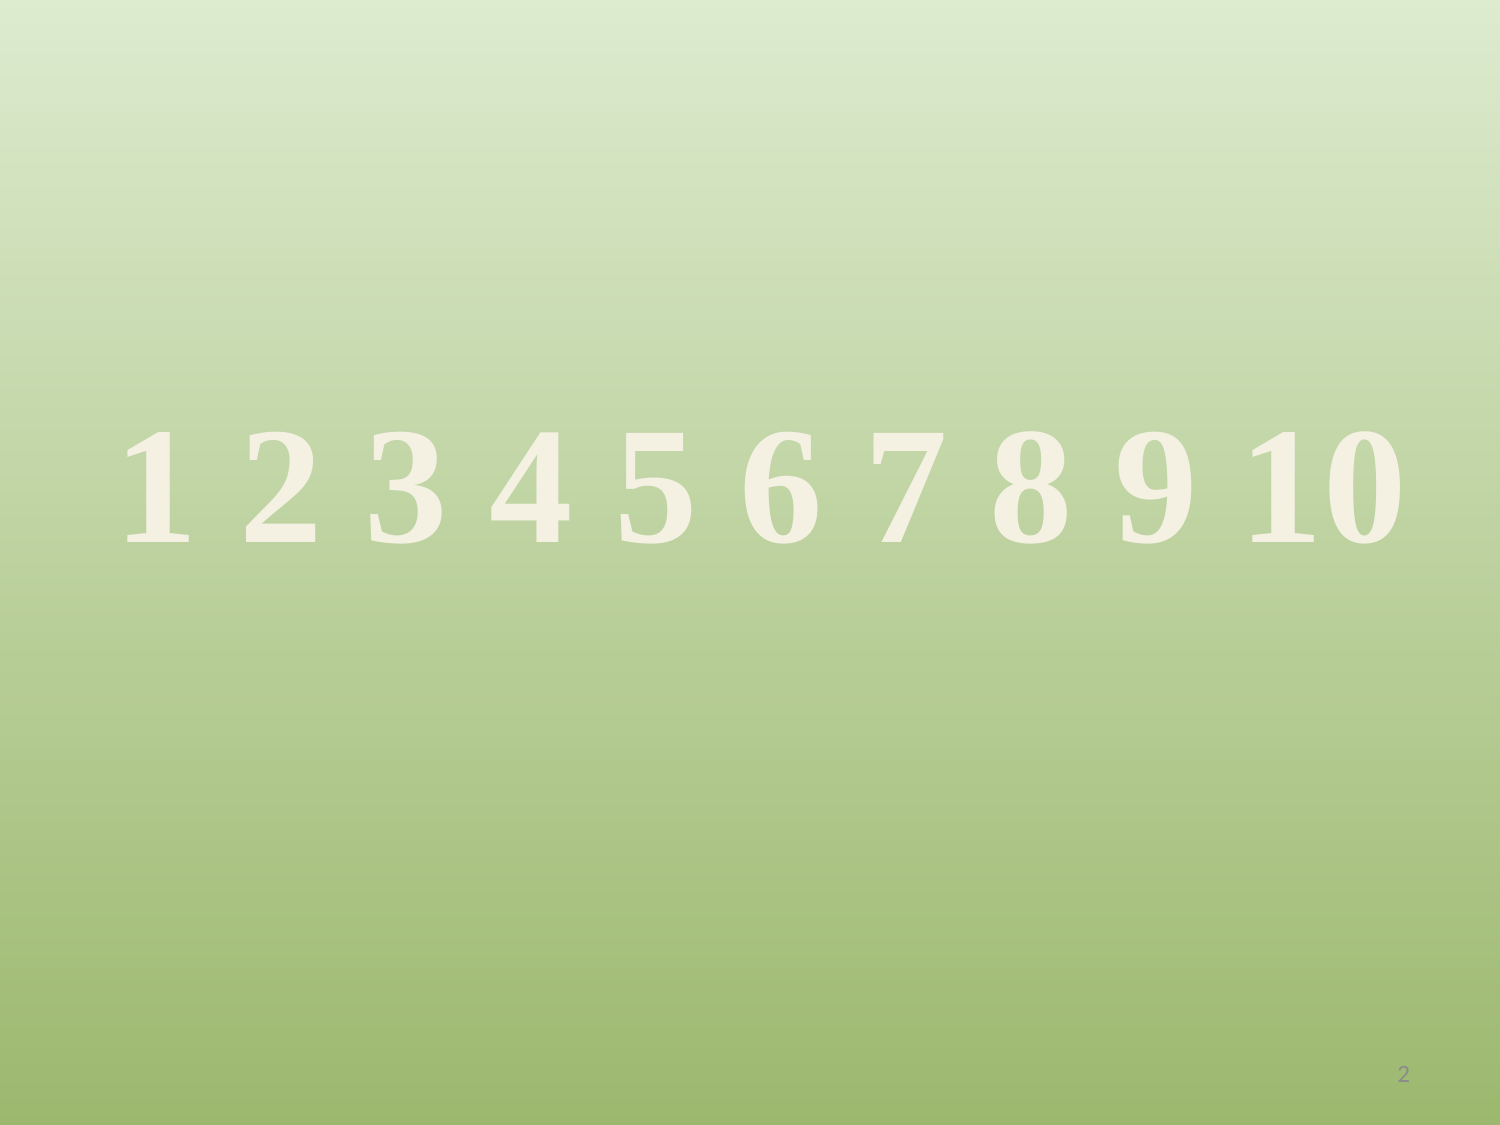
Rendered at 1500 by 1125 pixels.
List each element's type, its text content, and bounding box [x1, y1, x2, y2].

text_box 1 2 3 4 5 6 7 8 9 10 [0, 338, 1500, 583]
slide_number 2 [1074, 1042, 1425, 1103]
